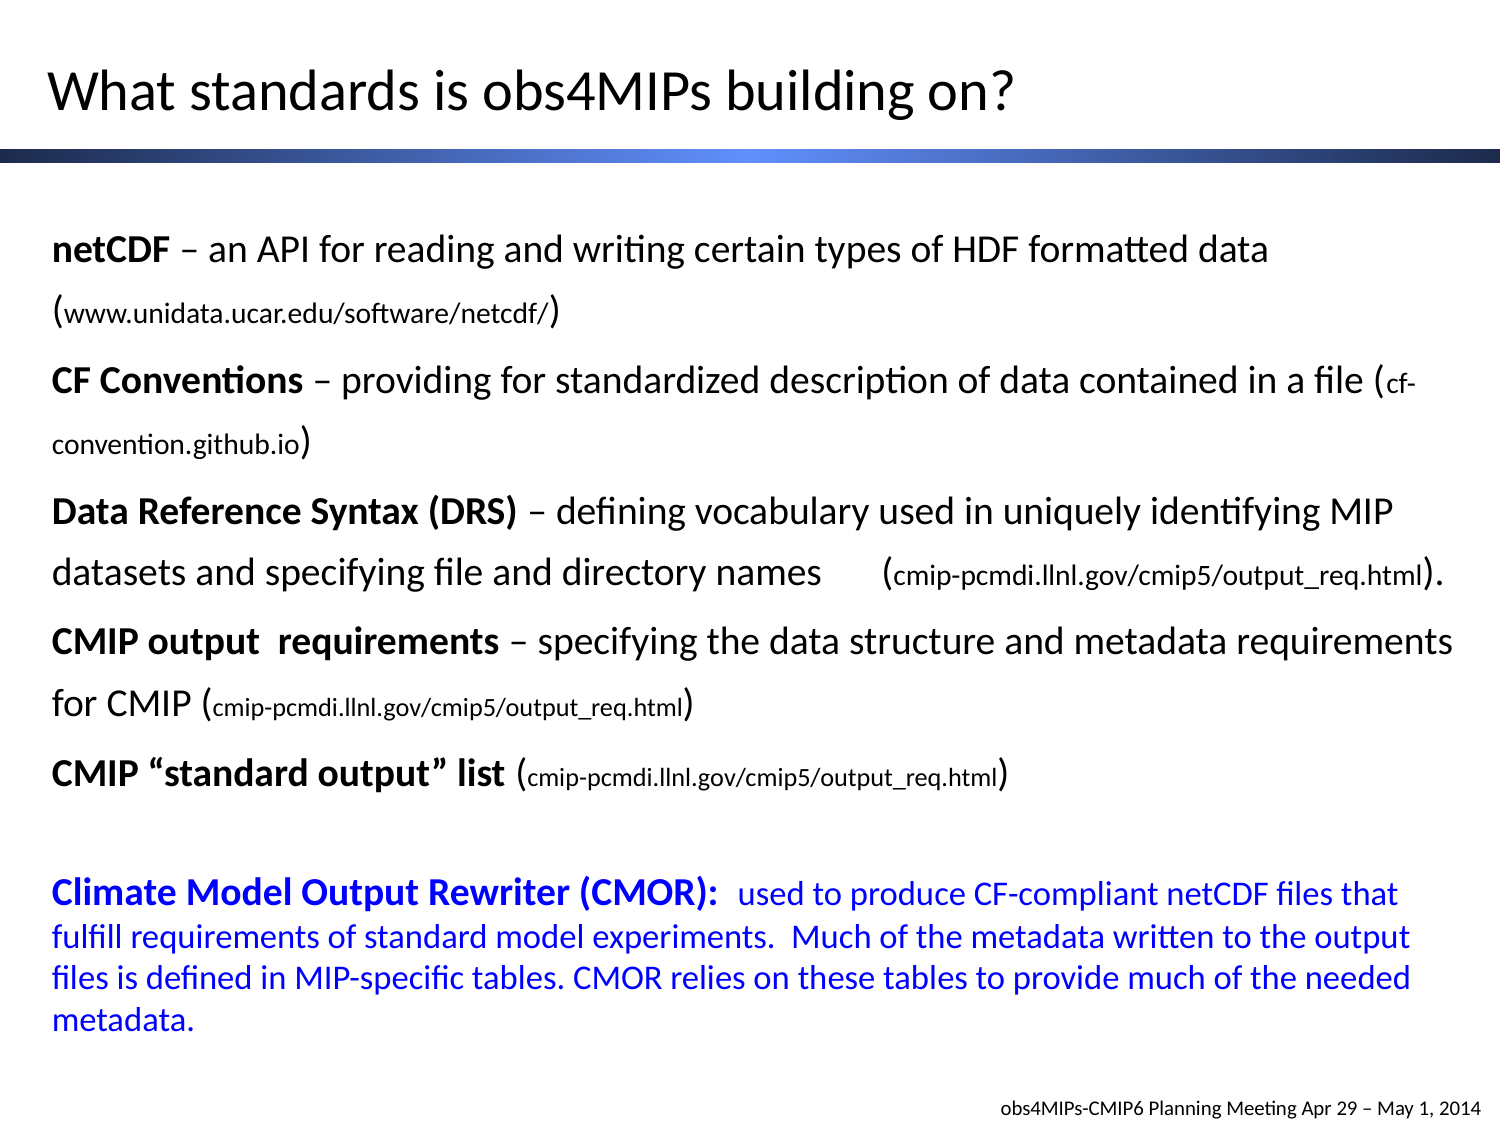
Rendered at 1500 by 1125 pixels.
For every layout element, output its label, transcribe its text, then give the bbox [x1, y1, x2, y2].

list netCDF – an API for reading and writing certain types of HDF formatted data (www.unidata.ucar.edu/software/netcdf/) CF Conventions – providing for standardized description of data contained in a file (cf-convention.github.io) Data Reference Syntax (DRS) – defining vocabulary used in uniquely identifying MIP datasets and specifying file and directory names (cmip-pcmdi.llnl.gov/cmip5/output_req.html). CMIP output requirements – specifying the data structure and metadata requirements for CMIP (cmip-pcmdi.llnl.gov/cmip5/output_req.html) CMIP “standard output” list (cmip-pcmdi.llnl.gov/cmip5/output_req.html) Climate Model Output Rewriter (CMOR): used to produce CF-compliant netCDF files that fulfill requirements of standard model experiments. Much of the metadata written to the output files is defined in MIP-specific tables. CMOR relies on these tables to provide much of the needed metadata. [36, 201, 1476, 1108]
title What standards is obs4MIPs building on? [32, 45, 1117, 123]
